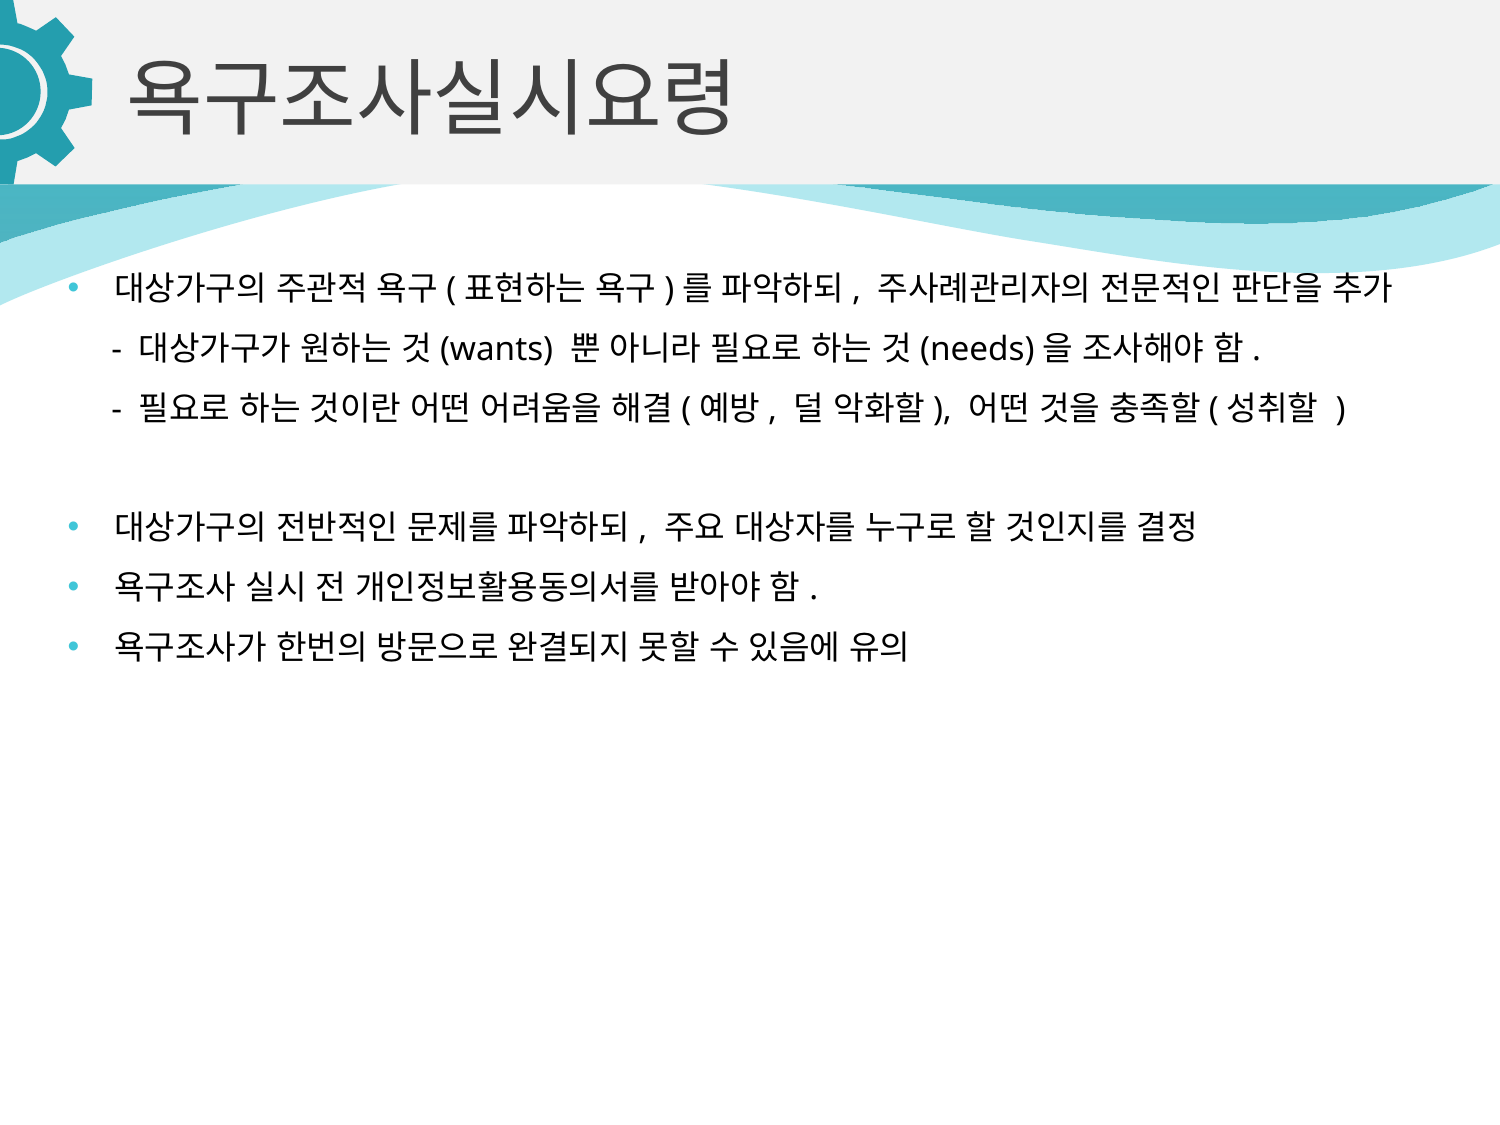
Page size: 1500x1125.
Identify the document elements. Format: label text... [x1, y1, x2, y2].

text_box 대상가구의 주관적 욕구(표현하는 욕구)를 파악하되, 주사례관리자의 전문적인 판단을 추가 - 대상가구가 원하는 것(wants) 뿐 아니라 필요로 하는 것(needs)을 조사해야 함. - 필요로 하는 것이란 어떤 어려움을 해결(예방, 덜 악화할), 어떤 것을 충족할(성취할 ) 대상가구의 전반적인 문제를 파악하되, 주요 대상자를 누구로 할 것인지를 결정 욕구조사 실시 전 개인정보활용동의서를 받아야 함. 욕구조사가 한번의 방문으로 완결되지 못할 수 있음에 유의 [53, 239, 1433, 734]
text_box 욕구조사실시요령 [112, 37, 1461, 153]
